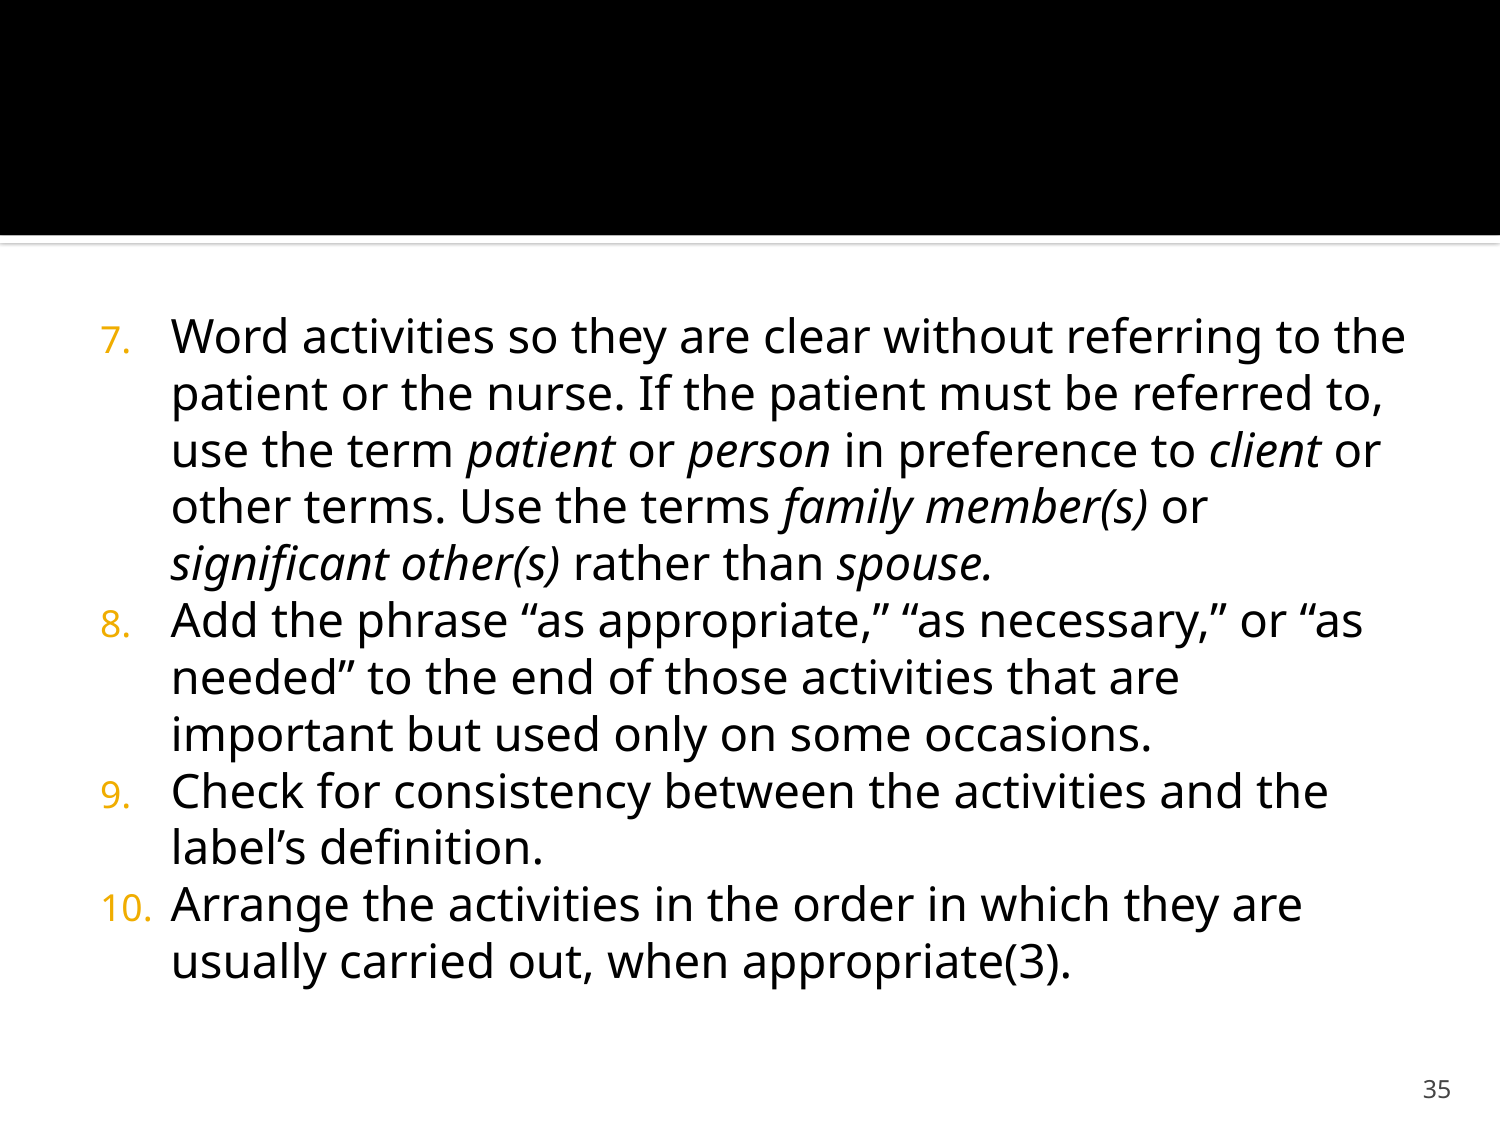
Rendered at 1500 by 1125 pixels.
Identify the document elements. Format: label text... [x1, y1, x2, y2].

list Word activities so they are clear without referring to the patient or the nurse. If the patient must be referred to, use the term patient or person in preference to client or other terms. Use the terms family member(s) or significant other(s) rather than spouse. Add the phrase “as appropriate,” “as necessary,” or “as needed” to the end of those activities that are important but used only on some occasions. Check for consistency between the activities and the label’s definition. Arrange the activities in the order in which they are usually carried out, when appropriate(3). [75, 291, 1425, 1050]
slide_number 35 [1345, 1062, 1467, 1108]
